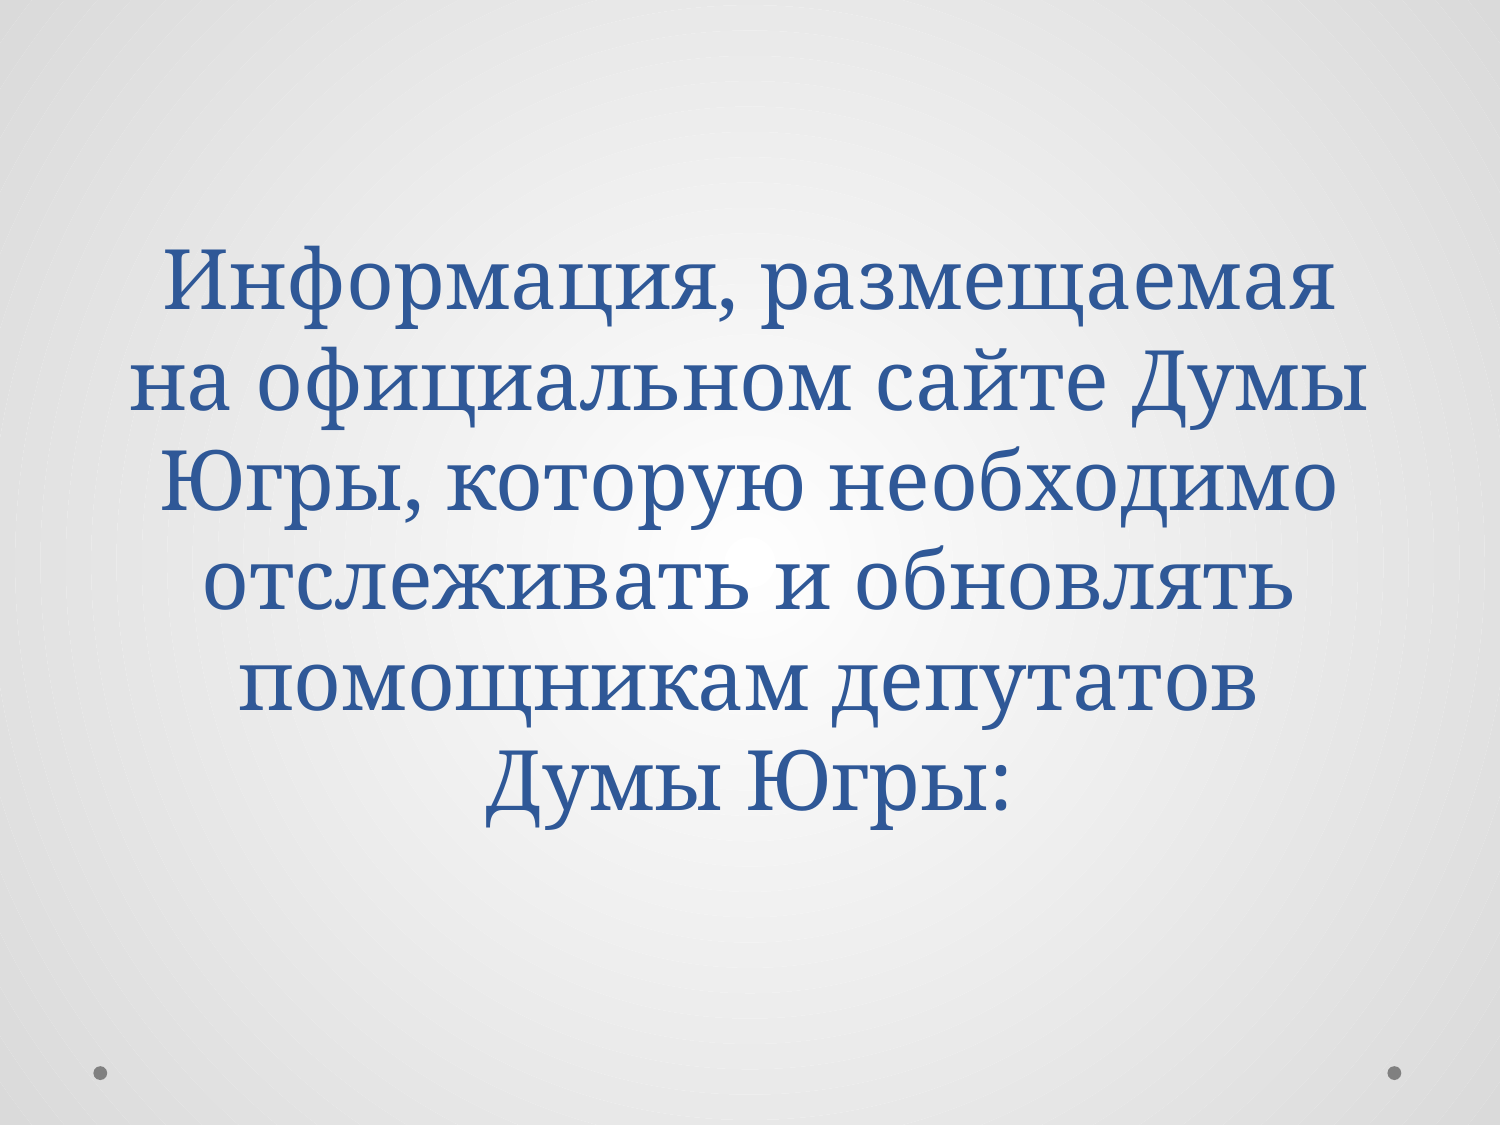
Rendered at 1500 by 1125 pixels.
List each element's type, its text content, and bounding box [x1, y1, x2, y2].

title Информация, размещаемая на официальном сайте Думы Югры, которую необходимо отслеживать и обновлять помощникам депутатов Думы Югры: [112, 243, 1388, 835]
